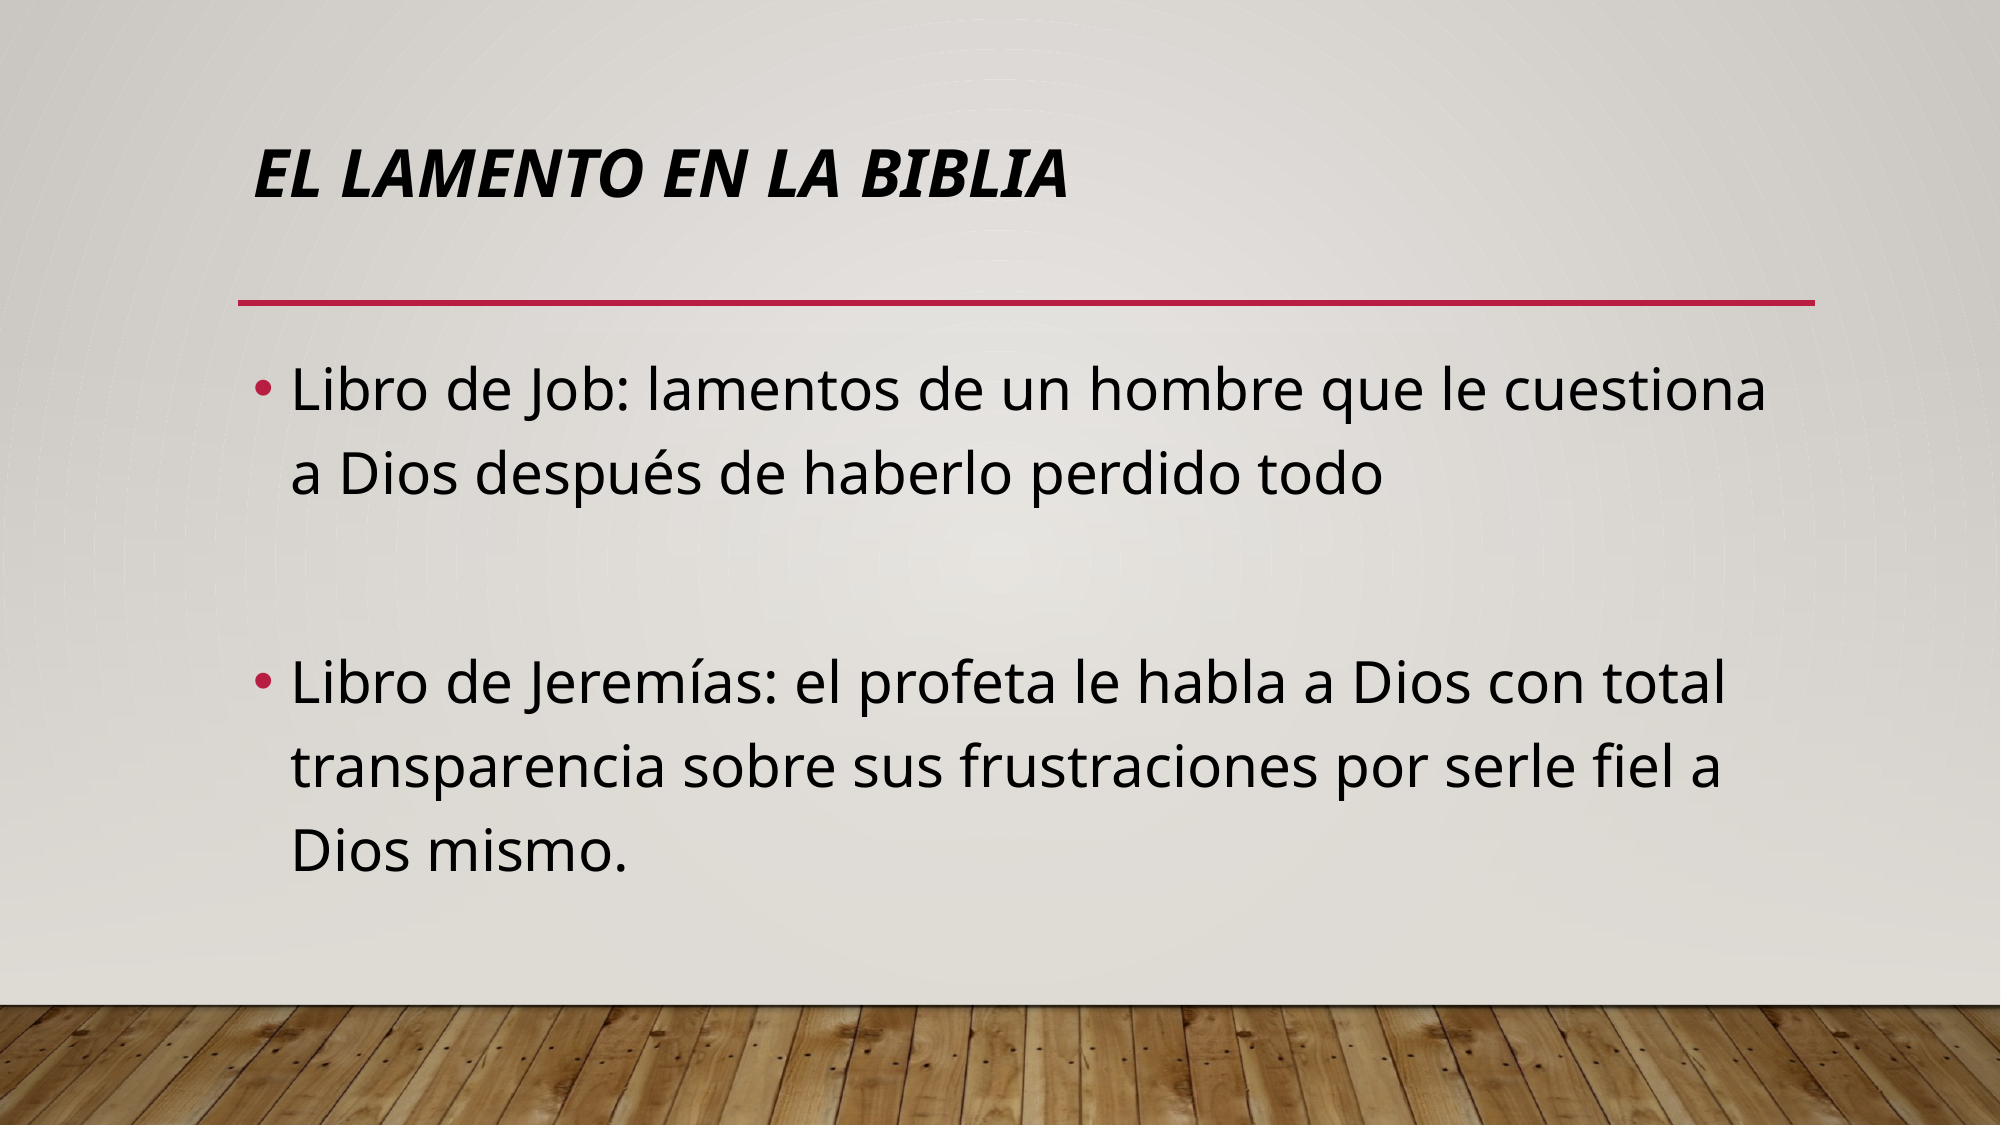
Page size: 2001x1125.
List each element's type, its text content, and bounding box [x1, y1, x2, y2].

title El lamento en la Biblia [238, 131, 1814, 305]
picture [0, 1005, 2000, 1125]
list Libro de Job: lamentos de un hombre que le cuestiona a Dios después de haberlo perdido todo Libro de Jeremías: el profeta le habla a Dios con total transparencia sobre sus frustraciones por serle fiel a Dios mismo. [238, 330, 1814, 897]
